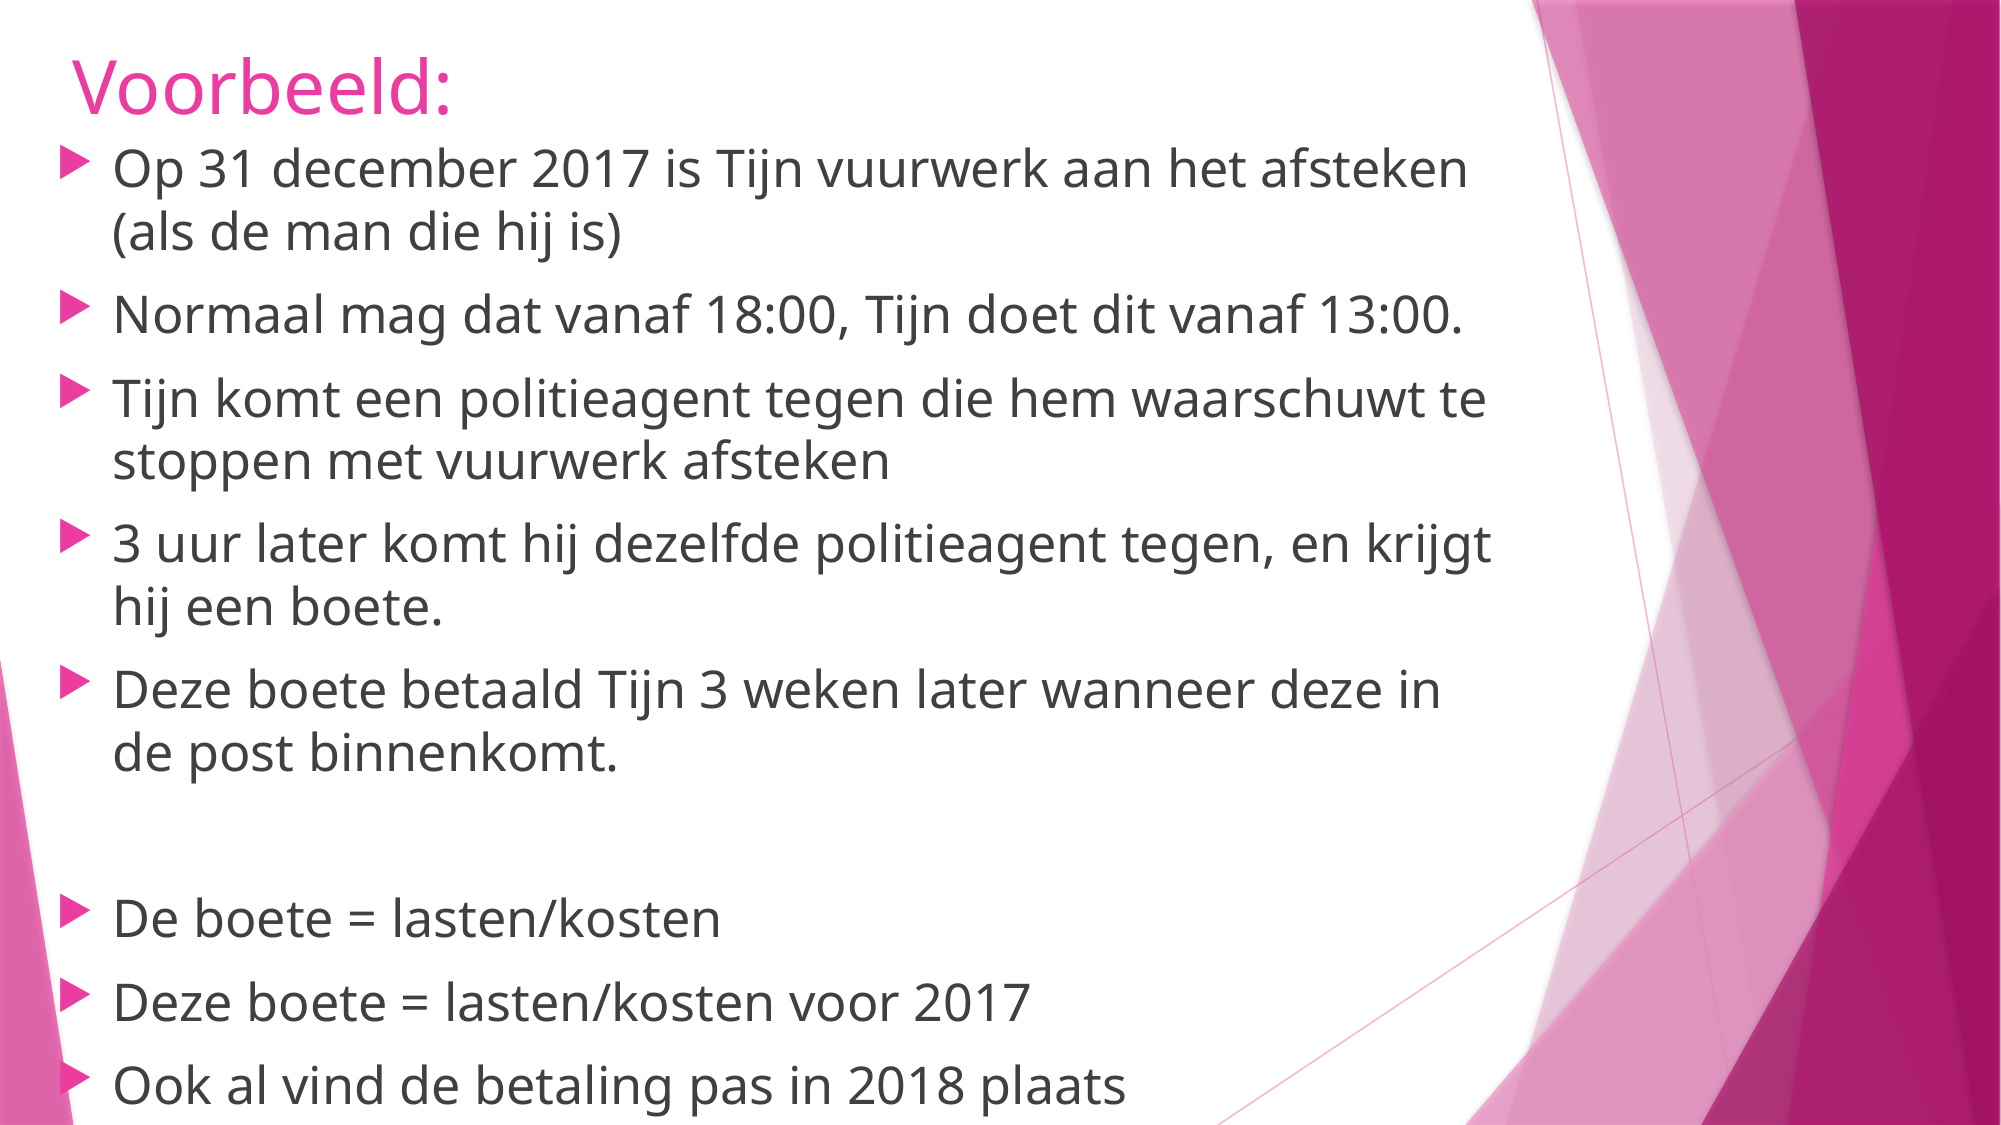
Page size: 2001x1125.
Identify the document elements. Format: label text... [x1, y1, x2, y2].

list Op 31 december 2017 is Tijn vuurwerk aan het afsteken (als de man die hij is) Normaal mag dat vanaf 18:00, Tijn doet dit vanaf 13:00. Tijn komt een politieagent tegen die hem waarschuwt te stoppen met vuurwerk afsteken 3 uur later komt hij dezelfde politieagent tegen, en krijgt hij een boete. Deze boete betaald Tijn 3 weken later wanneer deze in de post binnenkomt. De boete = lasten/kosten Deze boete = lasten/kosten voor 2017 Ook al vind de betaling pas in 2018 plaats [41, 128, 1522, 991]
title Voorbeeld: [57, 31, 1522, 128]
